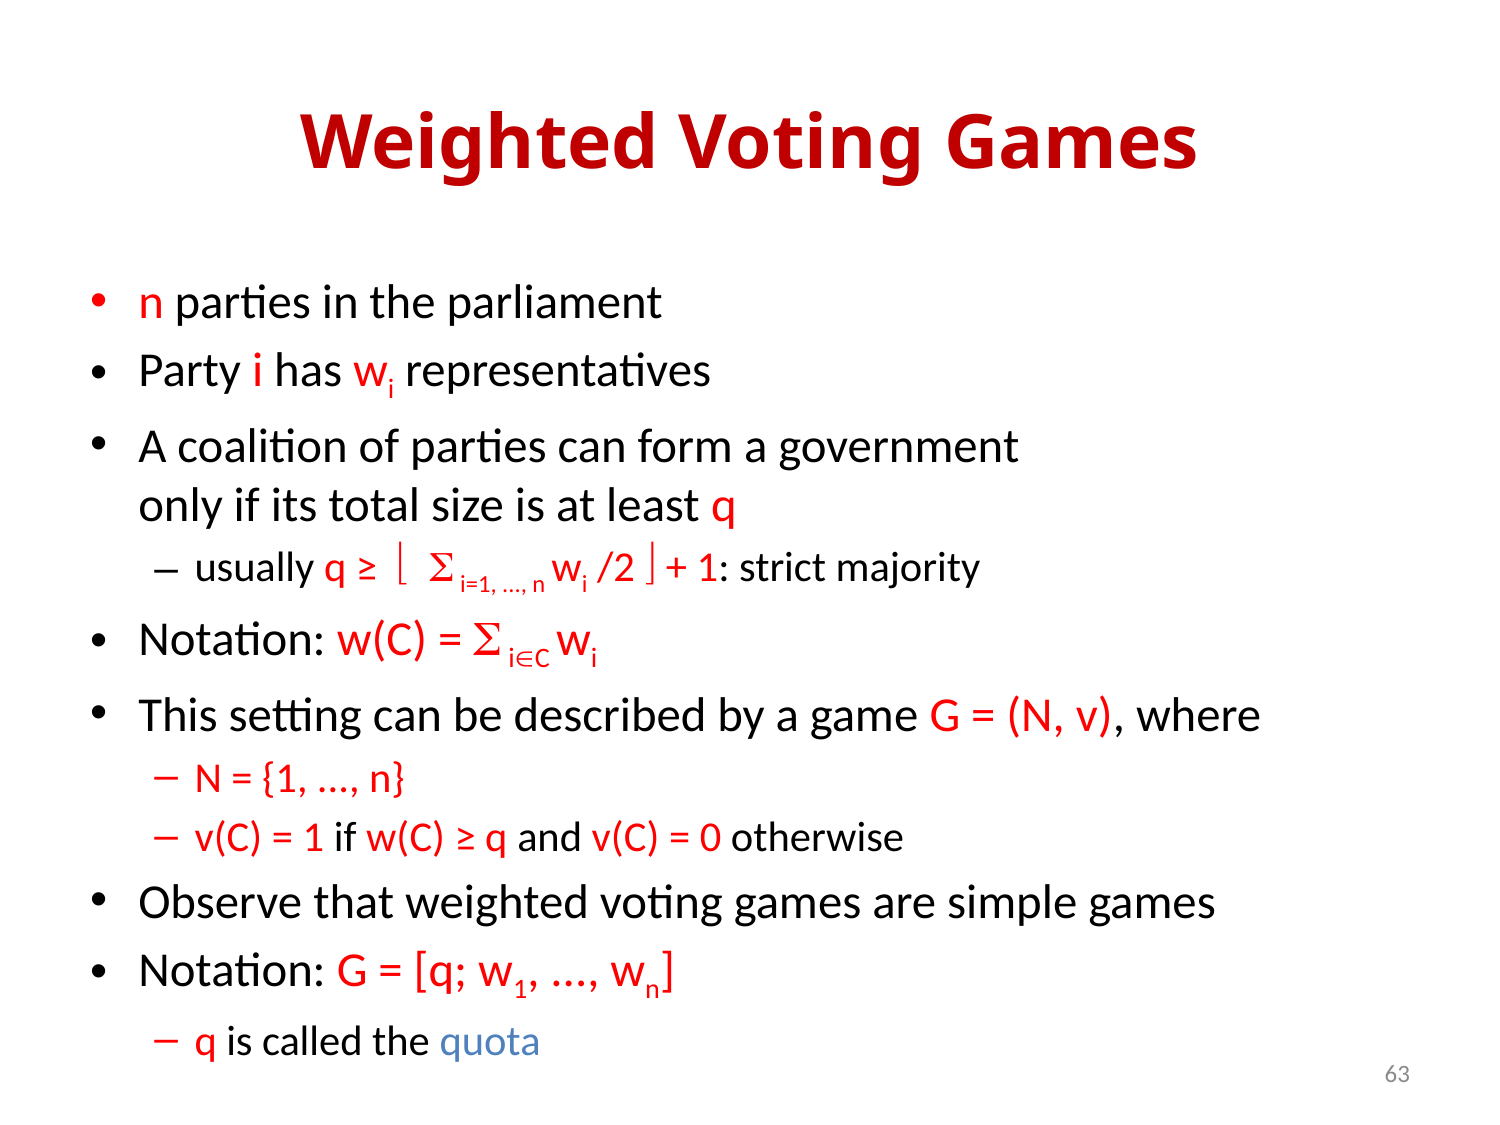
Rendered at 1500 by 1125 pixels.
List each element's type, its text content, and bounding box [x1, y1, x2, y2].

slide_number 63 [1074, 1042, 1425, 1103]
title Weighted Voting Games [75, 45, 1425, 233]
list n parties in the parliament Party i has wi representatives A coalition of parties can form a government only if its total size is at least q usually q ≥  S i=1, ..., n wi /2  + 1: strict majority Notation: w(C) = S iC wi This setting can be described by a game G = (N, v), where N = {1, ..., n} v(C) = 1 if w(C) ≥ q and v(C) = 0 otherwise Observe that weighted voting games are simple games Notation: G = [q; w1, ..., wn] q is called the quota [75, 262, 1471, 1083]
